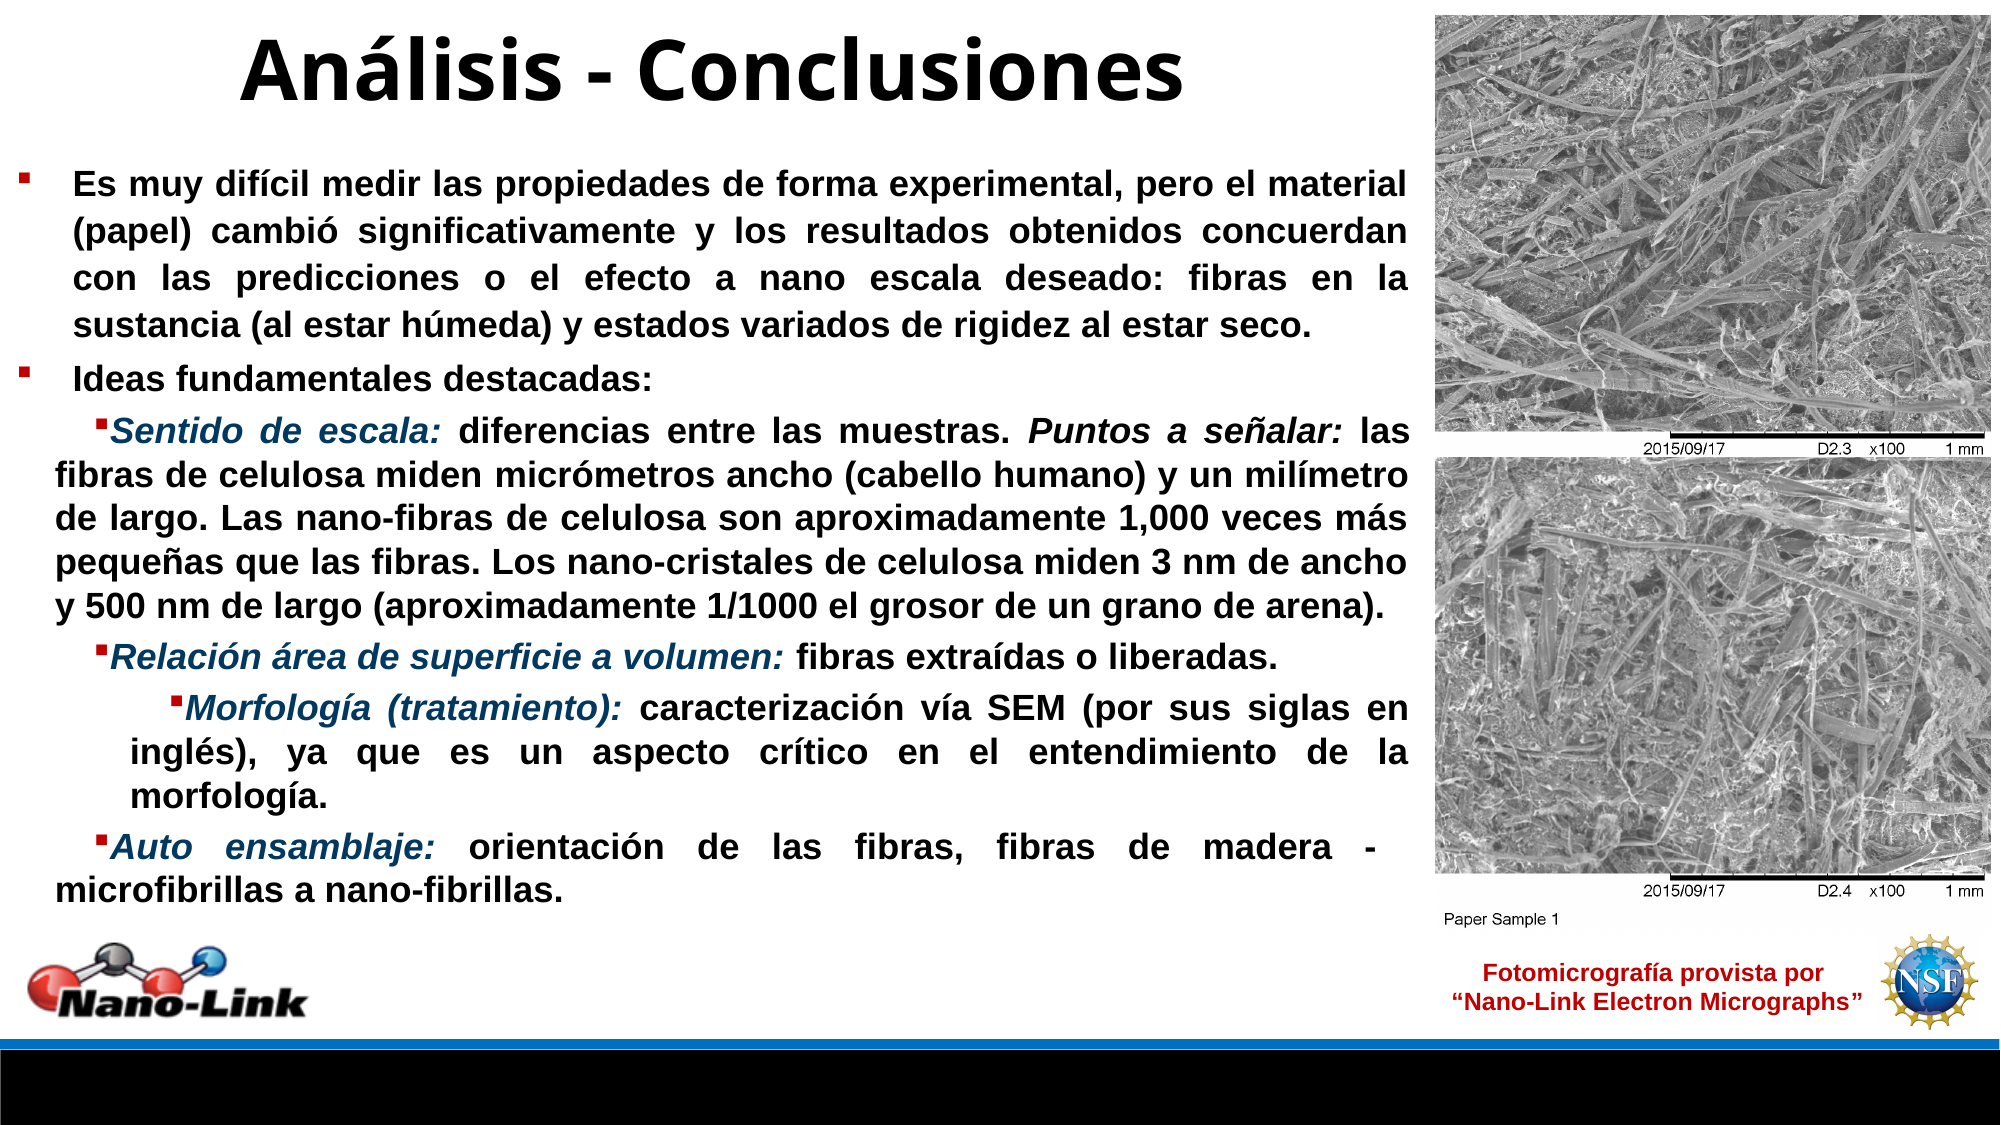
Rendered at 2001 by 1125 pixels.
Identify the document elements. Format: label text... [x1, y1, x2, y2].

picture [1435, 0, 1991, 1032]
text_box Es muy difícil medir las propiedades de forma experimental, pero el material (papel) cambió significativamente y los resultados obtenidos concuerdan con las predicciones o el efecto a nano escala deseado: fibras en la sustancia (al estar húmeda) y estados variados de rigidez al estar seco. Ideas fundamentales destacadas: Sentido de escala: diferencias entre las muestras. Puntos a señalar: las fibras de celulosa miden micrómetros ancho (cabello humano) y un milímetro de largo. Las nano-fibras de celulosa son aproximadamente 1,000 veces más pequeñas que las fibras. Los nano-cristales de celulosa miden 3 nm de ancho y 500 nm de largo (aproximadamente 1/1000 el grosor de un grano de arena). Relación área de superficie a volumen: fibras extraídas o liberadas. Morfología (tratamiento): caracterización vía SEM (por sus siglas en inglés), ya que es un aspecto crítico en el entendimiento de la morfología. Auto ensamblaje: orientación de las fibras, fibras de madera - microfibrillas a nano-fibrillas. [1, 150, 1426, 918]
text_box Análisis - Conclusiones [1, 8, 1426, 125]
picture [19, 932, 325, 1032]
text_box Fotomicrografía provista por “Nano-Link Electron Micrographs” [1435, 973, 1875, 1024]
